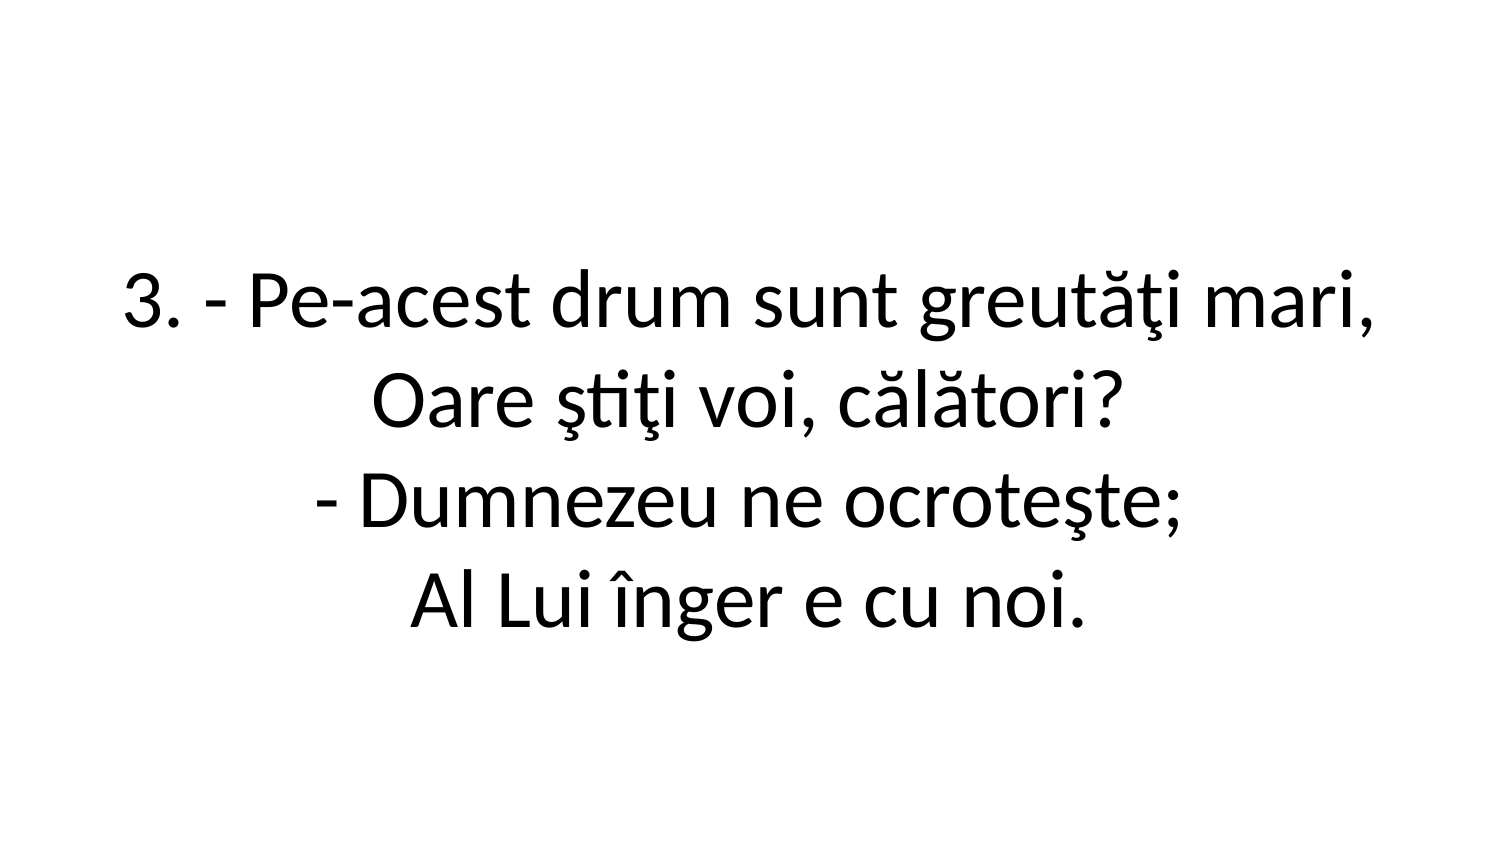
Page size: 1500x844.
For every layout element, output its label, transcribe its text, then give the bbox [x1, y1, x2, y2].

text_box 3. - Pe-acest drum sunt greutăţi mari, Oare ştiţi voi, călători? - Dumnezeu ne ocroteşte; Al Lui înger e cu noi. [106, 192, 1394, 652]
